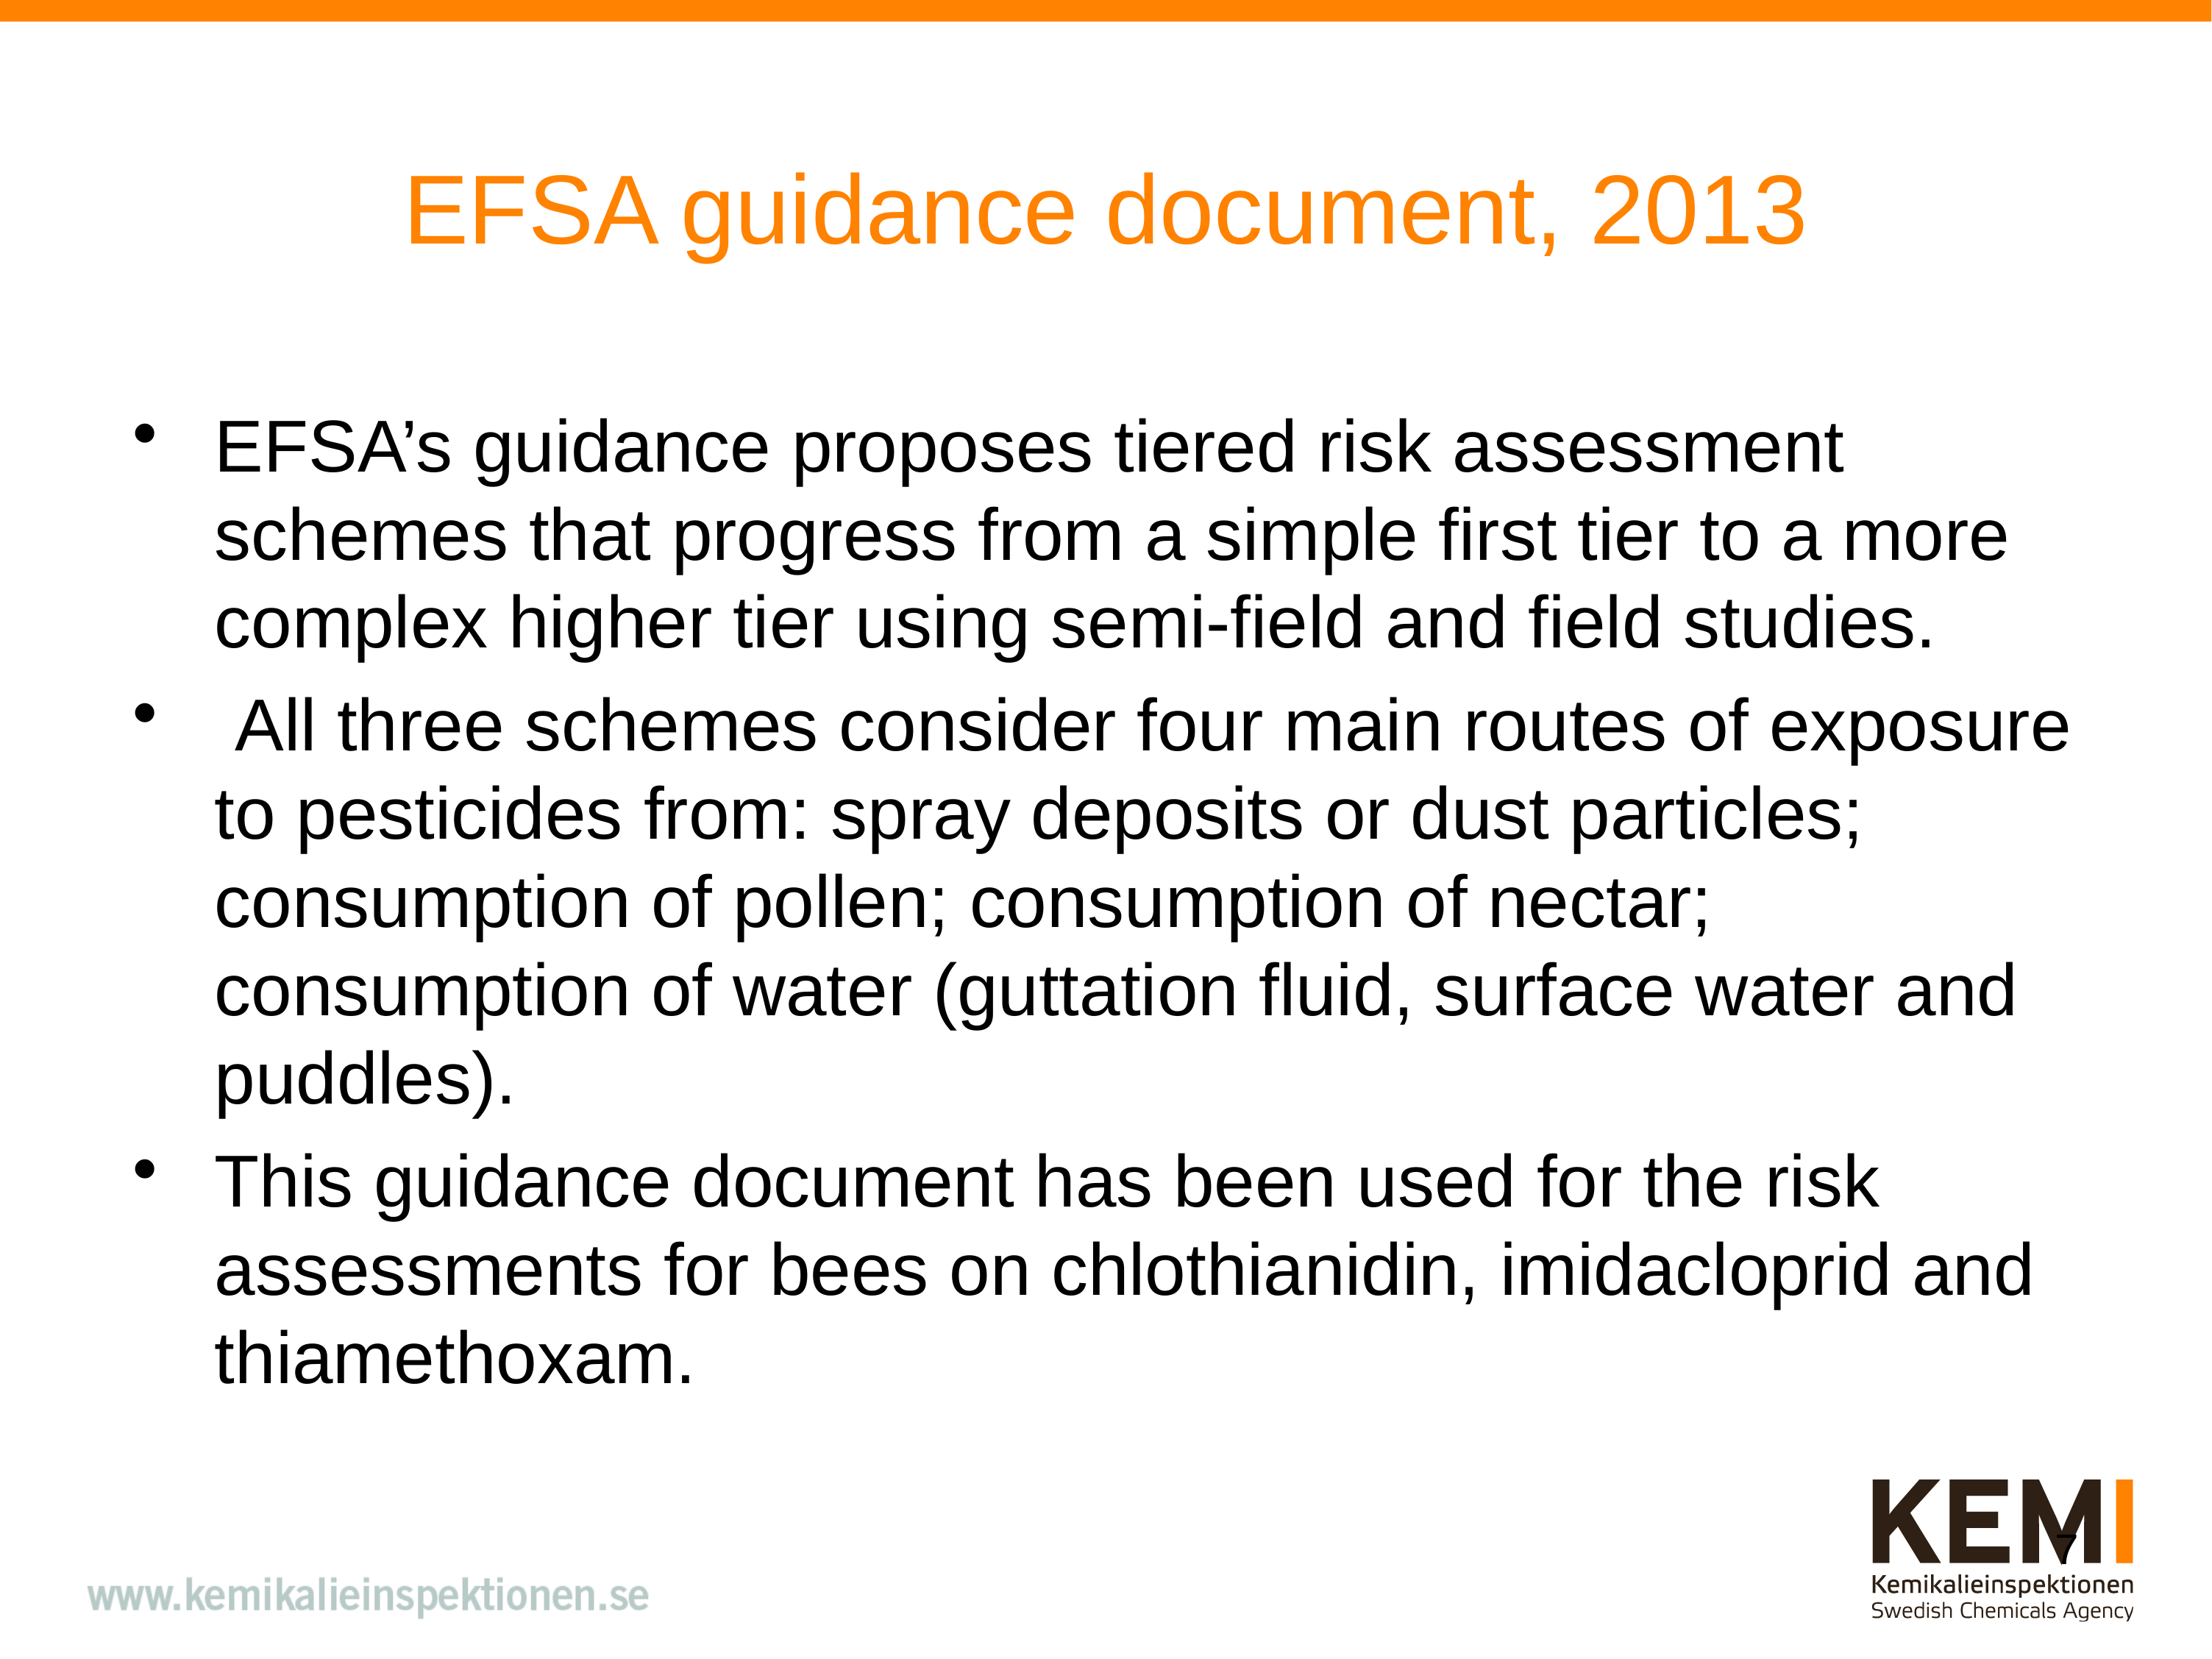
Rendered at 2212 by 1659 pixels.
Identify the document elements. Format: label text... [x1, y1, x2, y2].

title EFSA guidance document, 2013 [110, 66, 2101, 344]
picture [87, 1573, 652, 1621]
list EFSA’s guidance proposes tiered risk assessment schemes that progress from a simple first tier to a more complex higher tier using semi-field and field studies. All three schemes consider four main routes of exposure to pesticides from: spray deposits or dust particles; consumption of pollen; consumption of nectar; consumption of water (guttation fluid, surface water and puddles). This guidance document has been used for the risk assessments for bees on chlothianidin, imidacloprid and thiamethoxam. [110, 387, 2101, 1482]
picture [1872, 1479, 2133, 1621]
slide_number 7 [1585, 1510, 2101, 1627]
